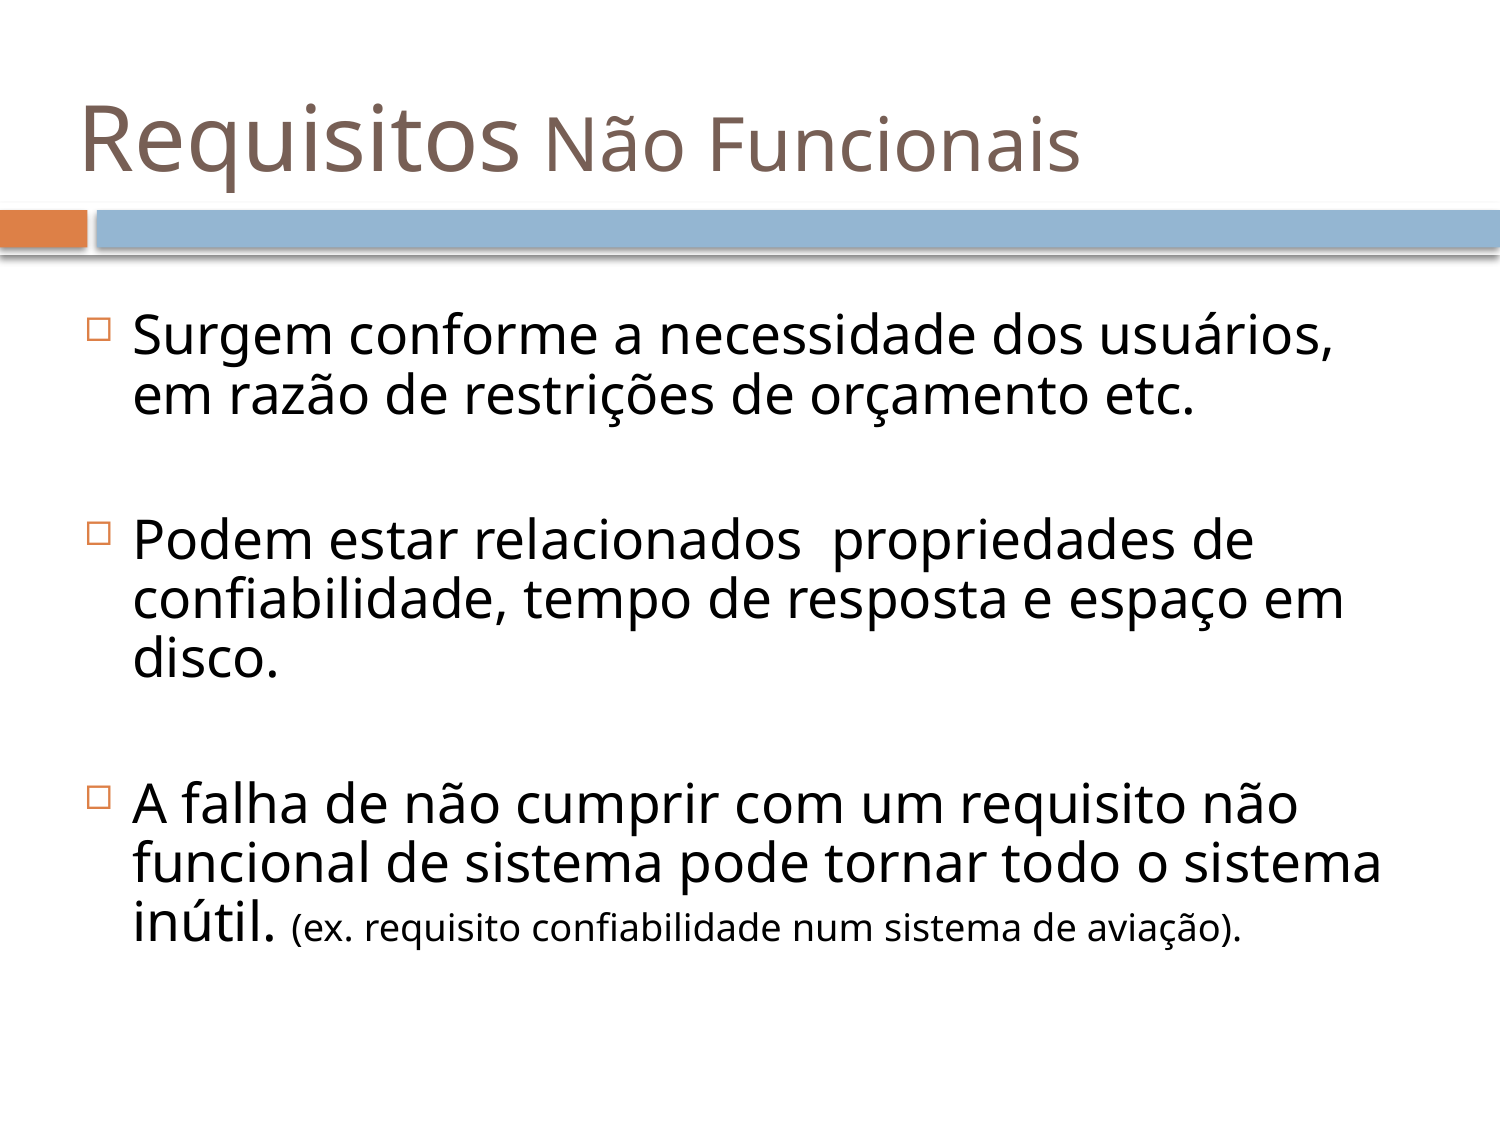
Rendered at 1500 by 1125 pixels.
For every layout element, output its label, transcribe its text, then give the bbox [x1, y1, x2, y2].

title Requisitos Não Funcionais [62, 43, 1413, 225]
list Surgem conforme a necessidade dos usuários, em razão de restrições de orçamento etc. Podem estar relacionados propriedades de confiabilidade, tempo de resposta e espaço em disco. A falha de não cumprir com um requisito não funcional de sistema pode tornar todo o sistema inútil. (ex. requisito confiabilidade num sistema de aviação). [69, 299, 1438, 975]
